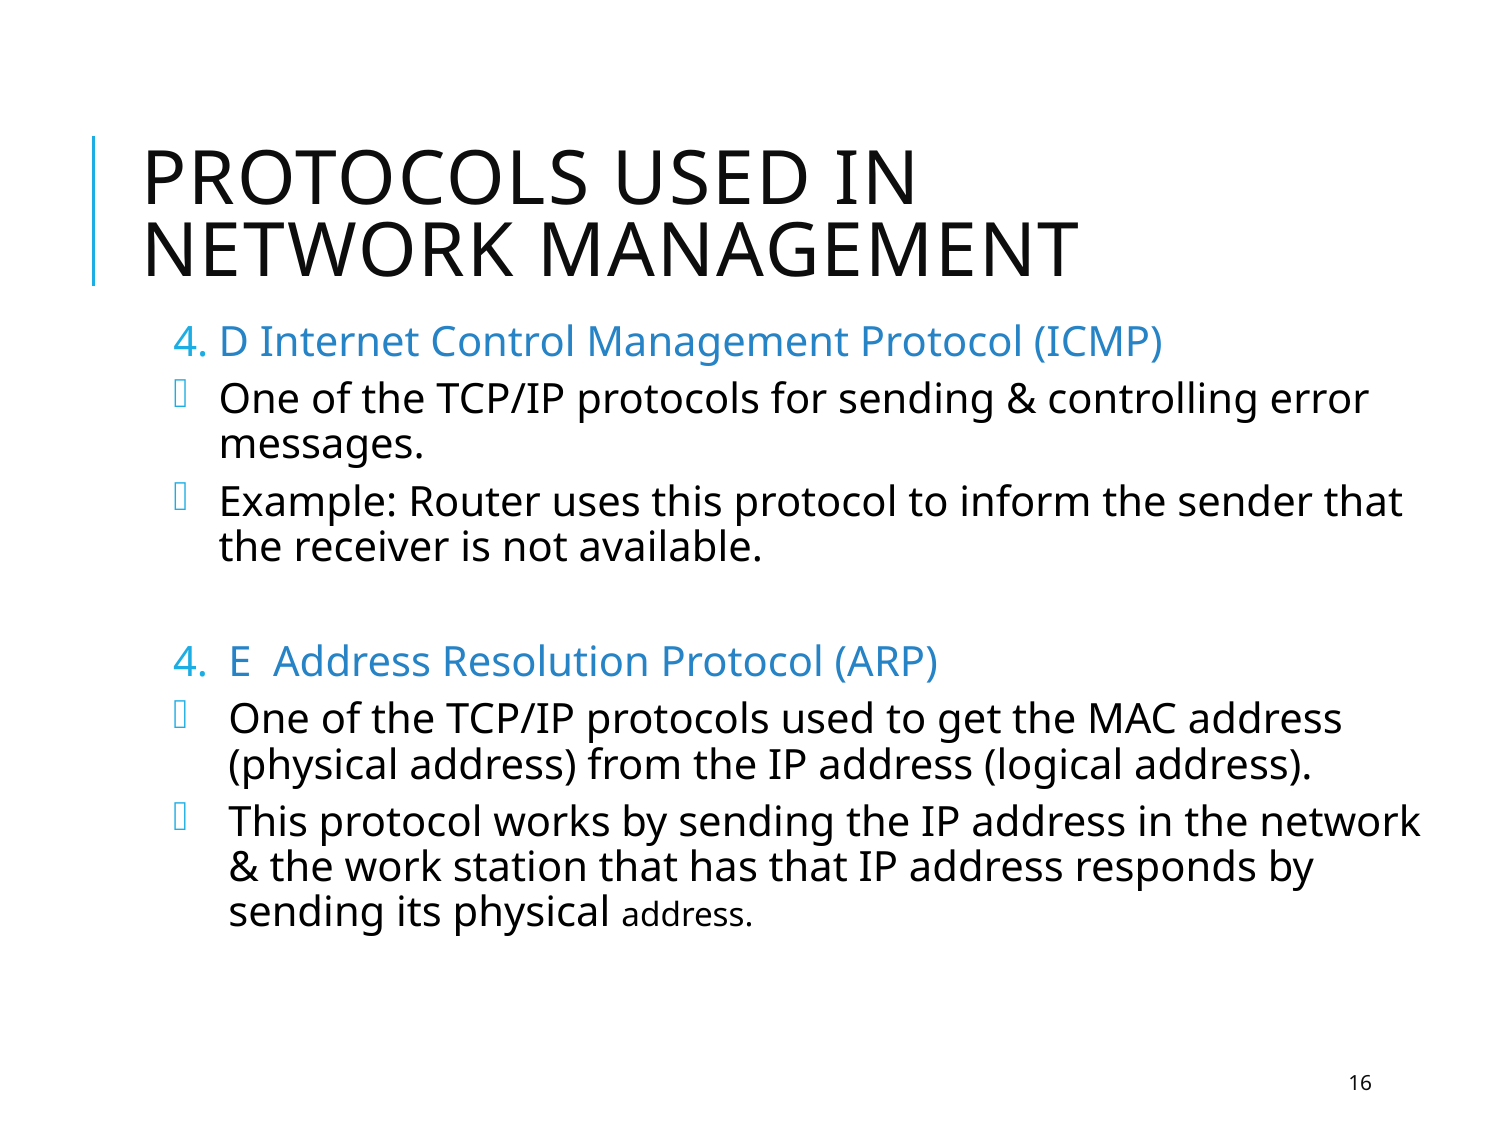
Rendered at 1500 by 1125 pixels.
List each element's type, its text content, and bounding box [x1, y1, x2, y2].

list D Internet Control Management Protocol (ICMP) One of the TCP/IP protocols for sending & controlling error messages. Example: Router uses this protocol to inform the sender that the receiver is not available. E Address Resolution Protocol (ARP) One of the TCP/IP protocols used to get the MAC address (physical address) from the IP address (logical address). This protocol works by sending the IP address in the network & the work station that has that IP address responds by sending its physical address. [98, 312, 1449, 1125]
slide_number 16 [1333, 1061, 1454, 1107]
title Protocols used in Network Management [126, 96, 1322, 312]
